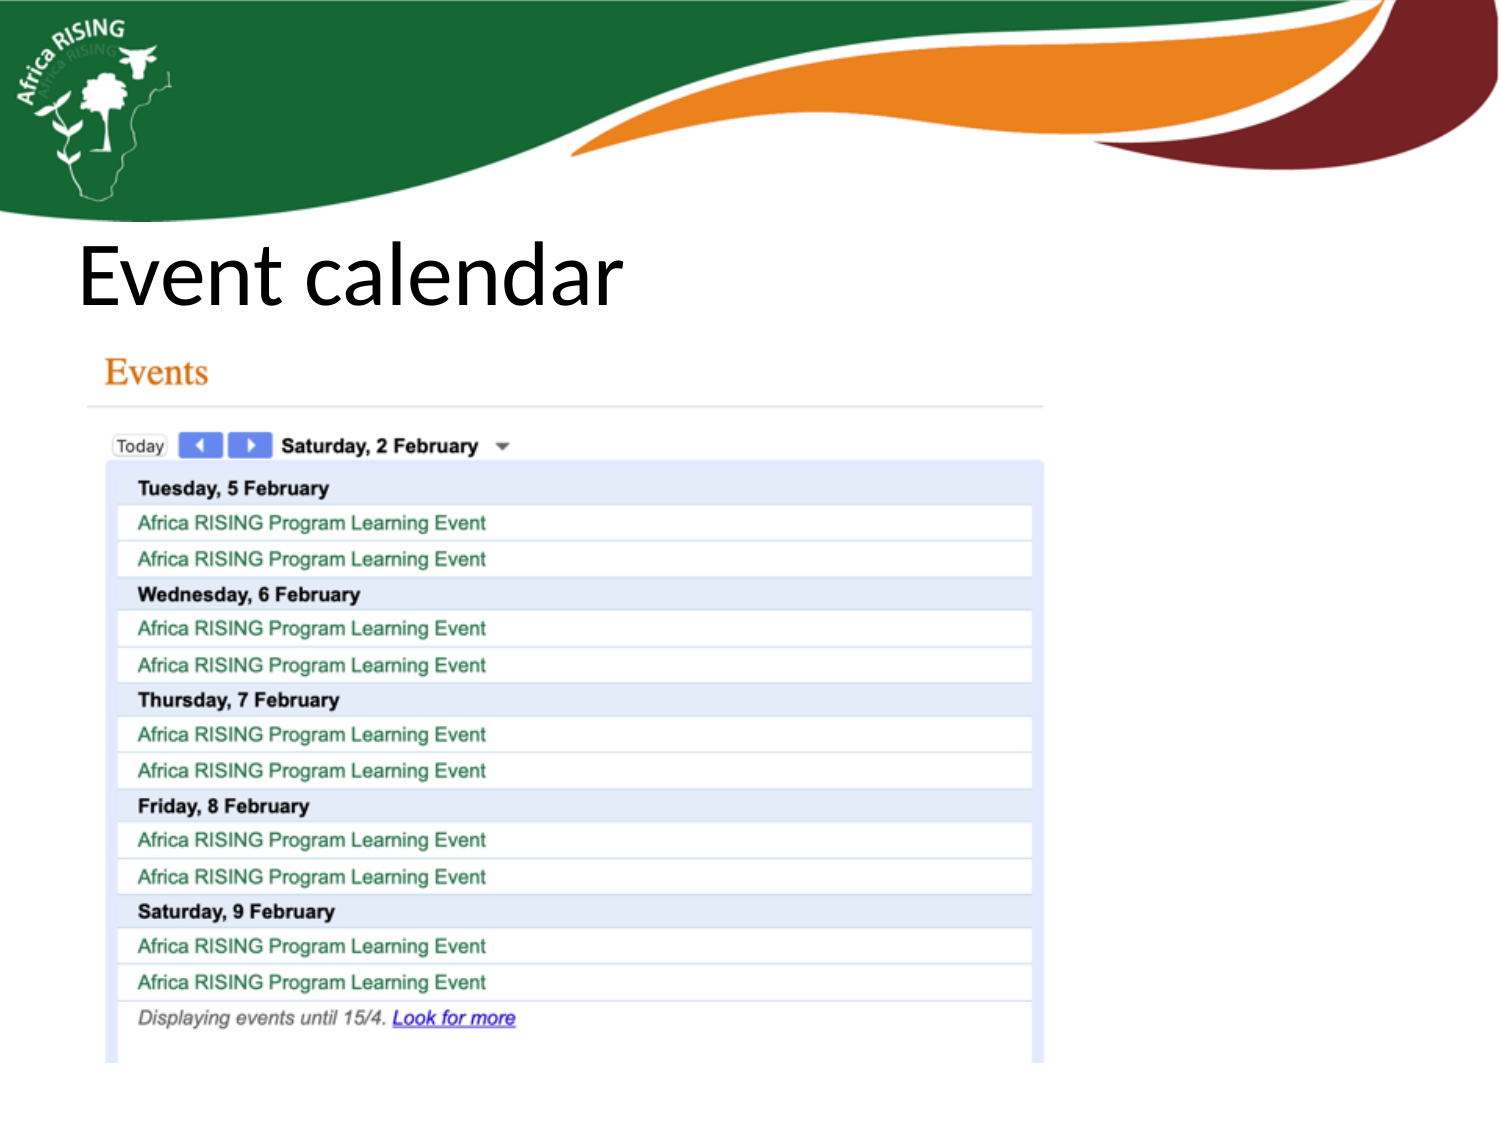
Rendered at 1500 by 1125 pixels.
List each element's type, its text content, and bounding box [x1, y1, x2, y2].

picture [87, 315, 1051, 1063]
title Event calendar [62, 174, 1412, 363]
picture [0, 0, 1499, 222]
